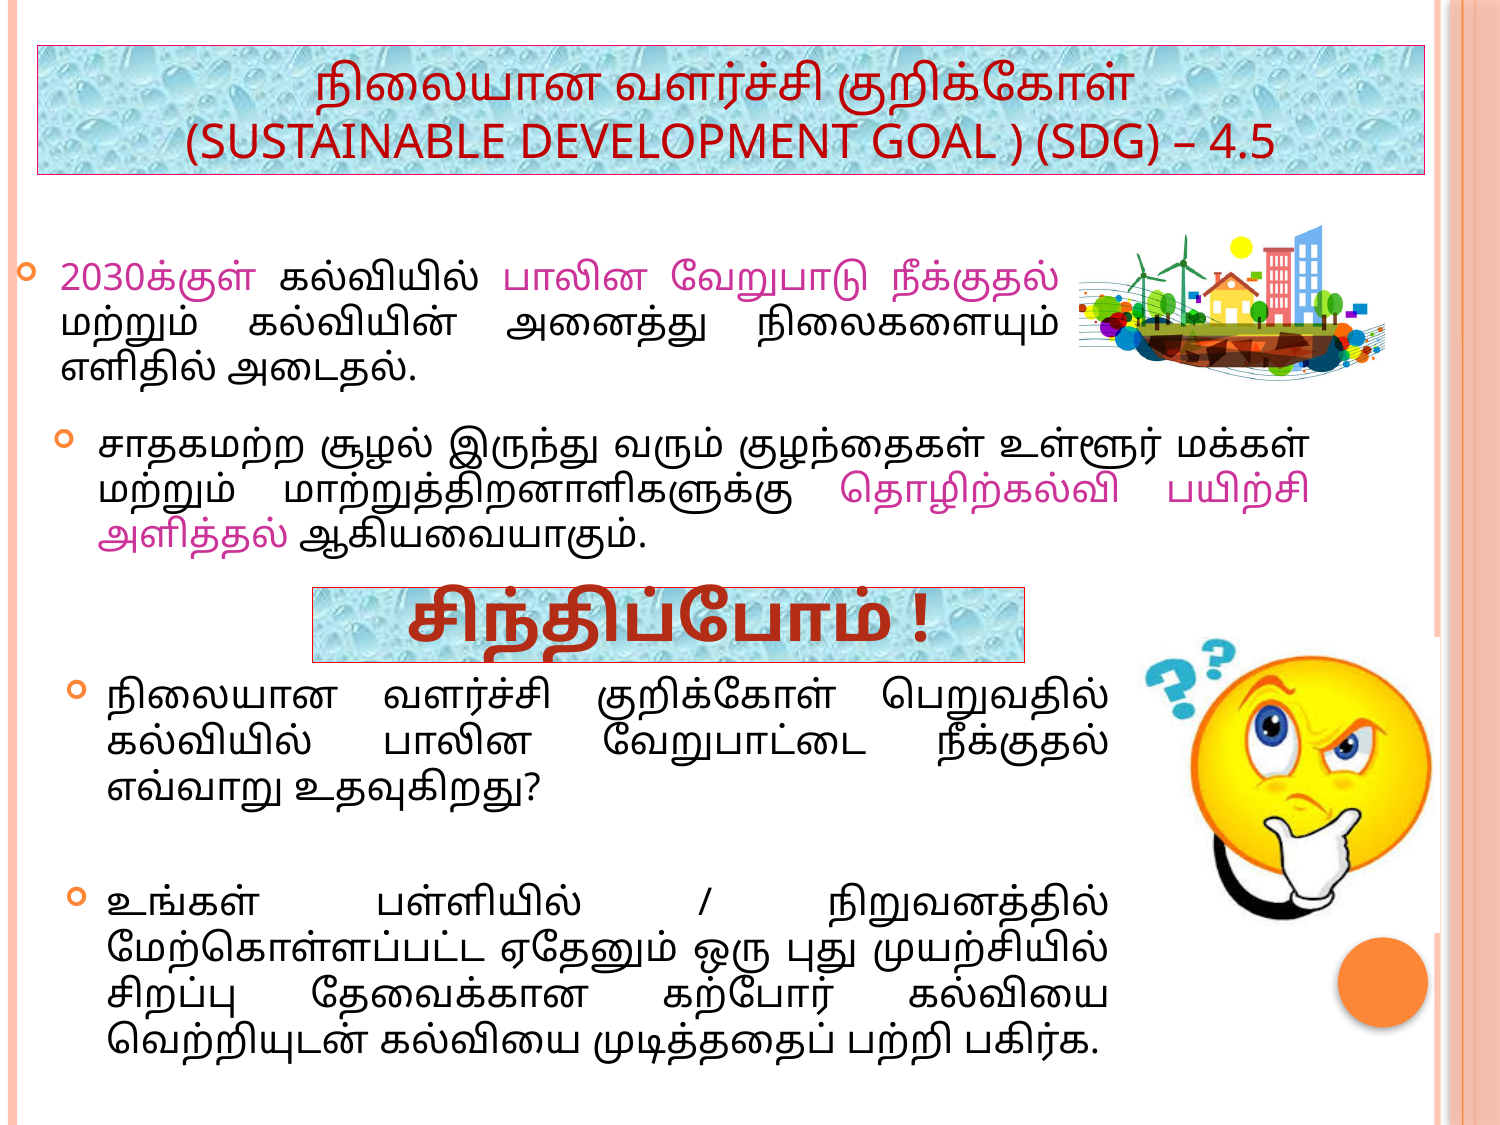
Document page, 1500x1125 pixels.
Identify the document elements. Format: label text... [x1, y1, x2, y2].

list 2030க்குள் கல்வியில் பாலின வேறுபாடு நீக்குதல் மற்றும் கல்வியின் அனைத்து நிலைகளையும் எளிதில் அடைதல். [0, 187, 1075, 400]
text_box சிந்திப்போம் ! [312, 587, 1025, 662]
title நிலையான வளர்ச்சி குறிக்கோள் (SUSTAINABLE DEVELOPMENT GOAL ) (SDG) – 4.5 [37, 45, 1425, 175]
picture [1136, 636, 1441, 934]
picture [1078, 211, 1386, 399]
list சாதகமற்ற சூழல் இருந்து வரும் குழந்தைகள் உள்ளூர் மக்கள் மற்றும் மாற்றுத்திறனாளிகளுக்கு தொழிற்கல்வி பயிற்சி அளித்தல் ஆகியவையாகும். [37, 412, 1325, 638]
text_box நிலையான வளர்ச்சி குறிக்கோள் பெறுவதில் கல்வியில் பாலின வேறுபாட்டை நீக்குதல் எவ்வாறு உதவுகிறது? உங்கள் பள்ளியில் / நிறுவனத்தில் மேற்கொள்ளப்பட்ட ஏதேனும் ஒரு புது முயற்சியில் சிறப்பு தேவைக்கான கற்போர் கல்வியை வெற்றியுடன் கல்வியை முடித்ததைப் பற்றி பகிர்க. [50, 662, 1125, 1075]
